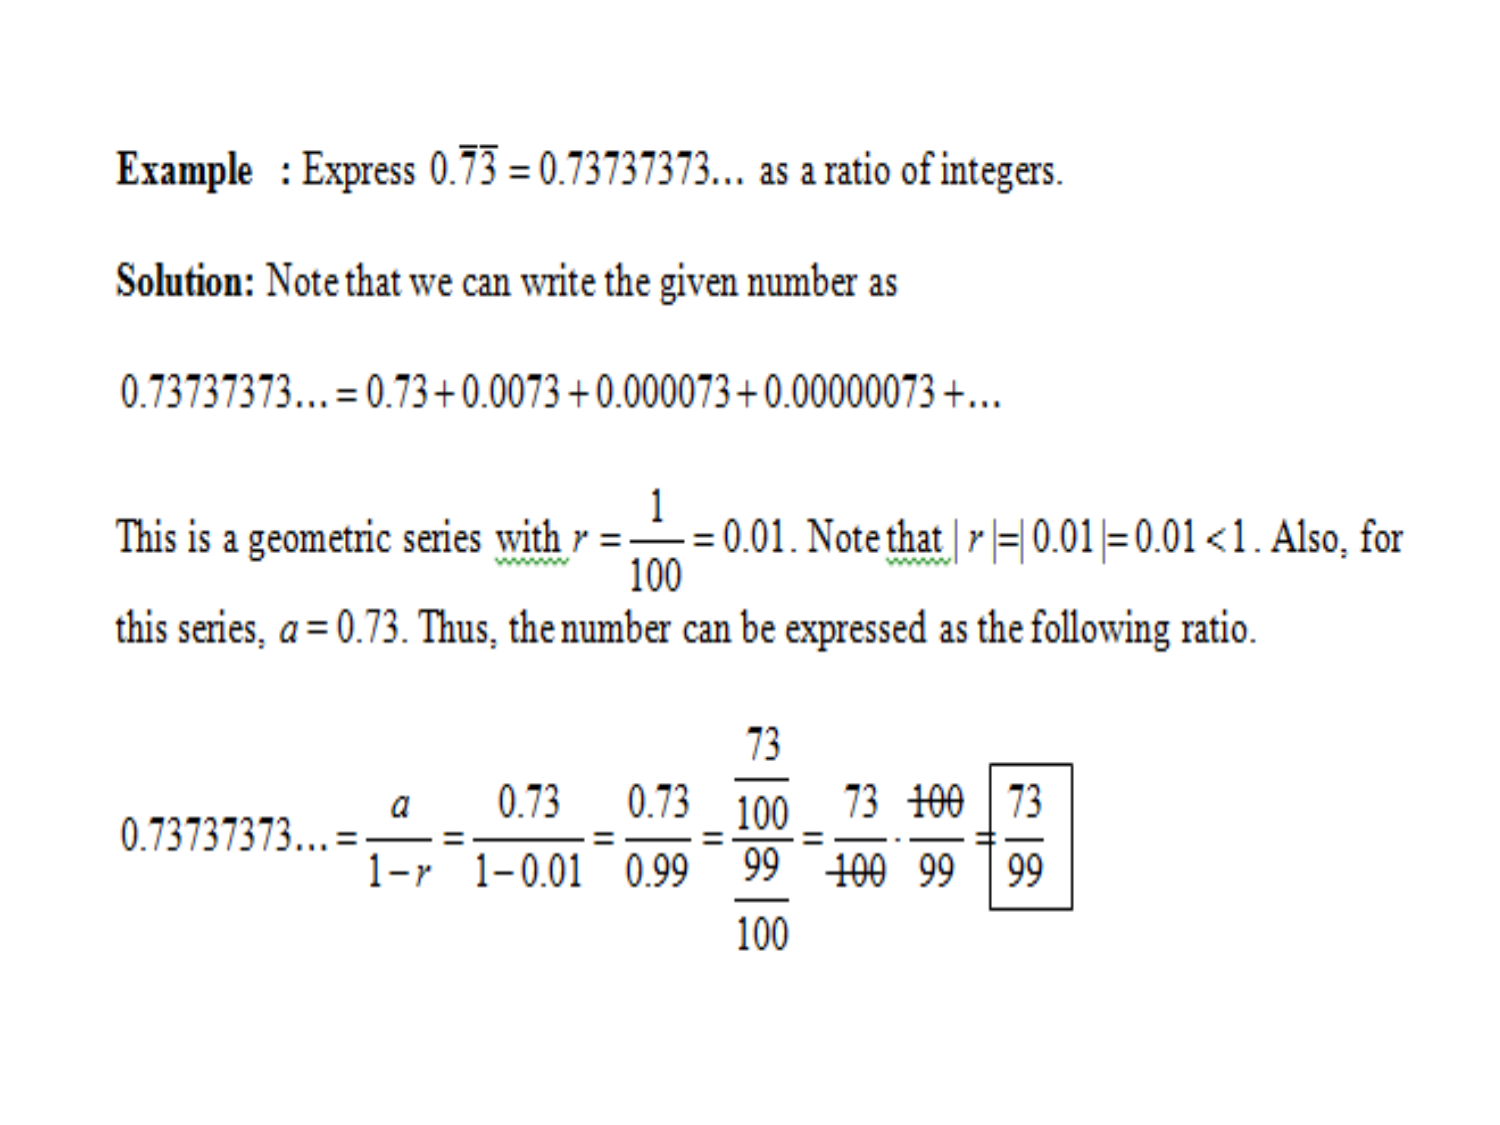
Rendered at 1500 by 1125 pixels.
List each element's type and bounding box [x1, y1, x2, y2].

list [87, 137, 1440, 963]
